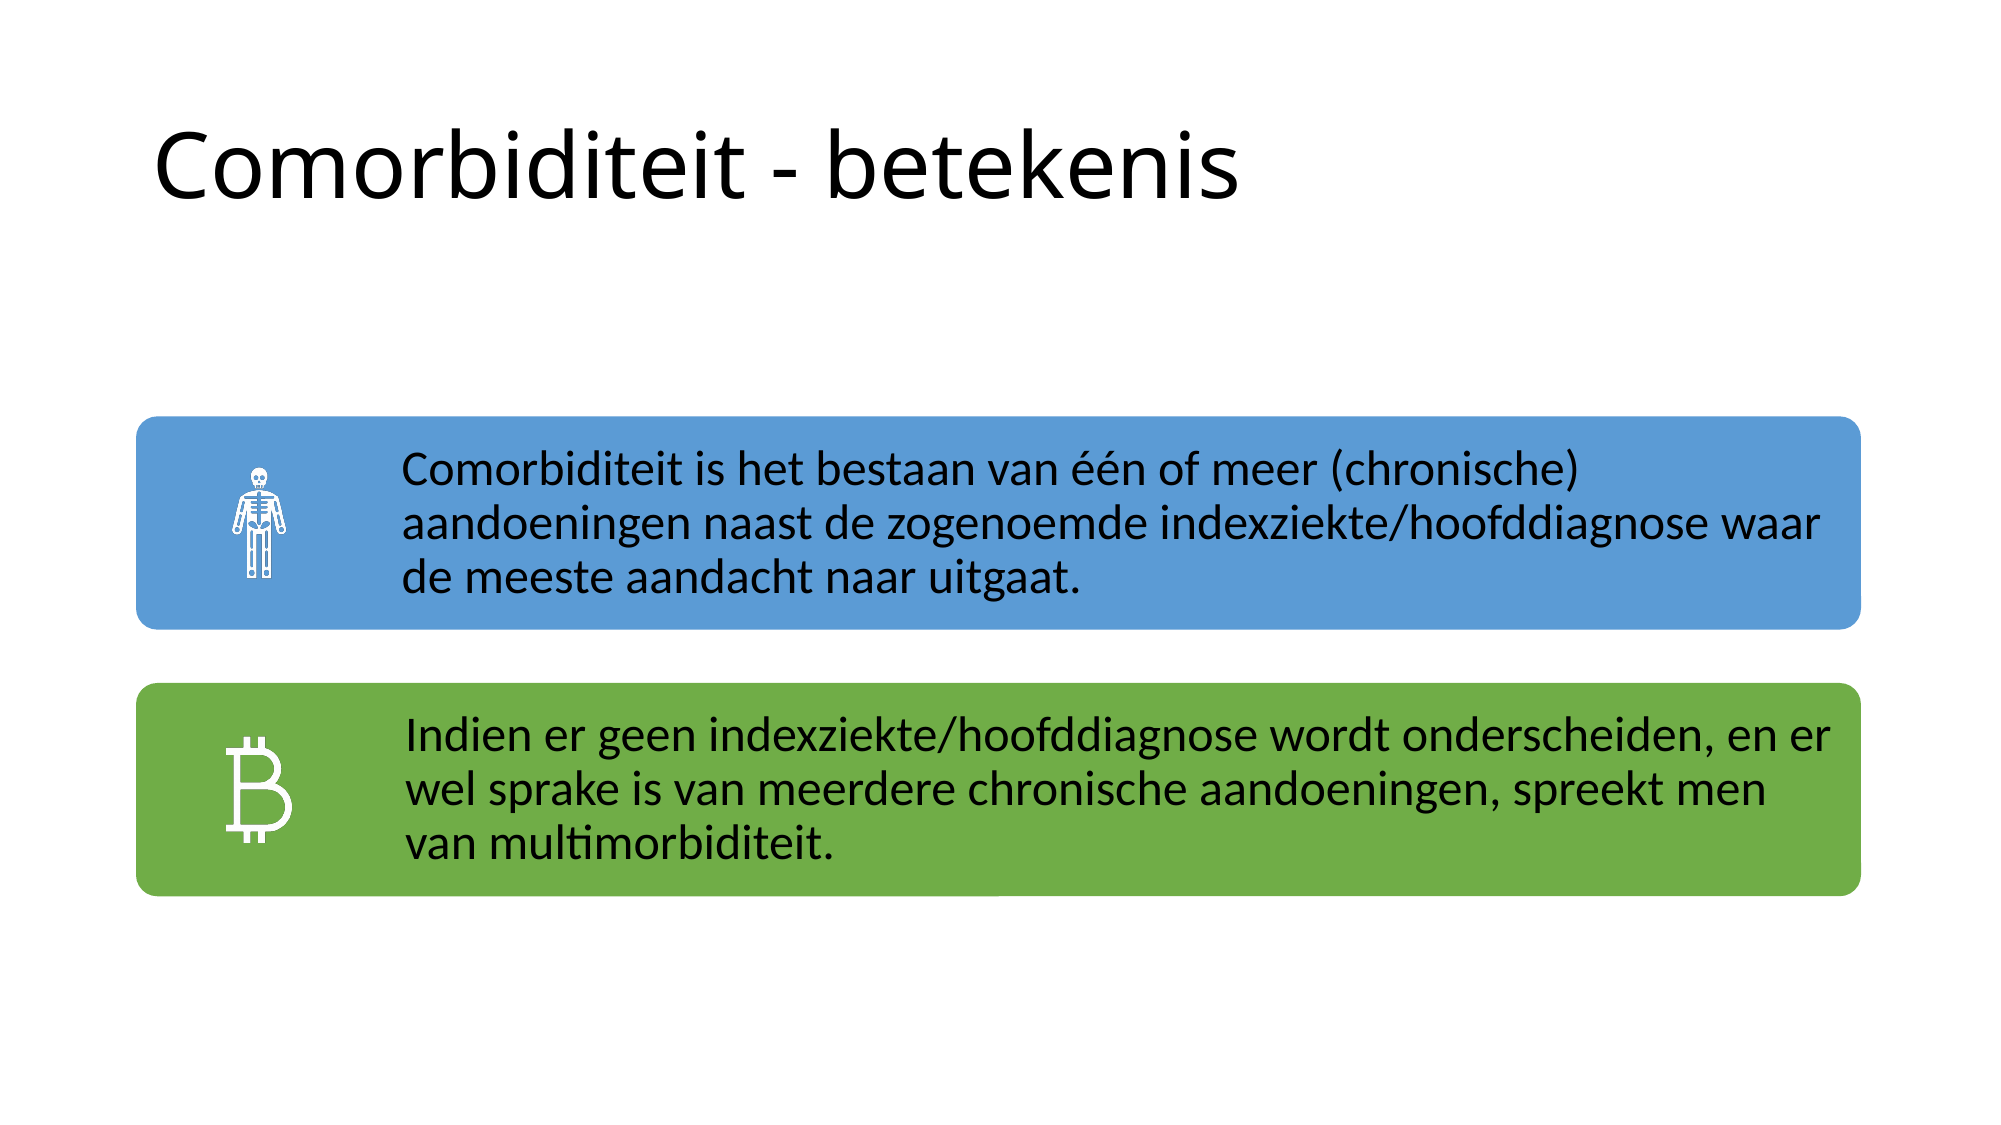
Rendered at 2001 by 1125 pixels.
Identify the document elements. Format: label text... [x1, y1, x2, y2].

title Comorbiditeit - betekenis [137, 59, 1863, 278]
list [137, 299, 1863, 1014]
